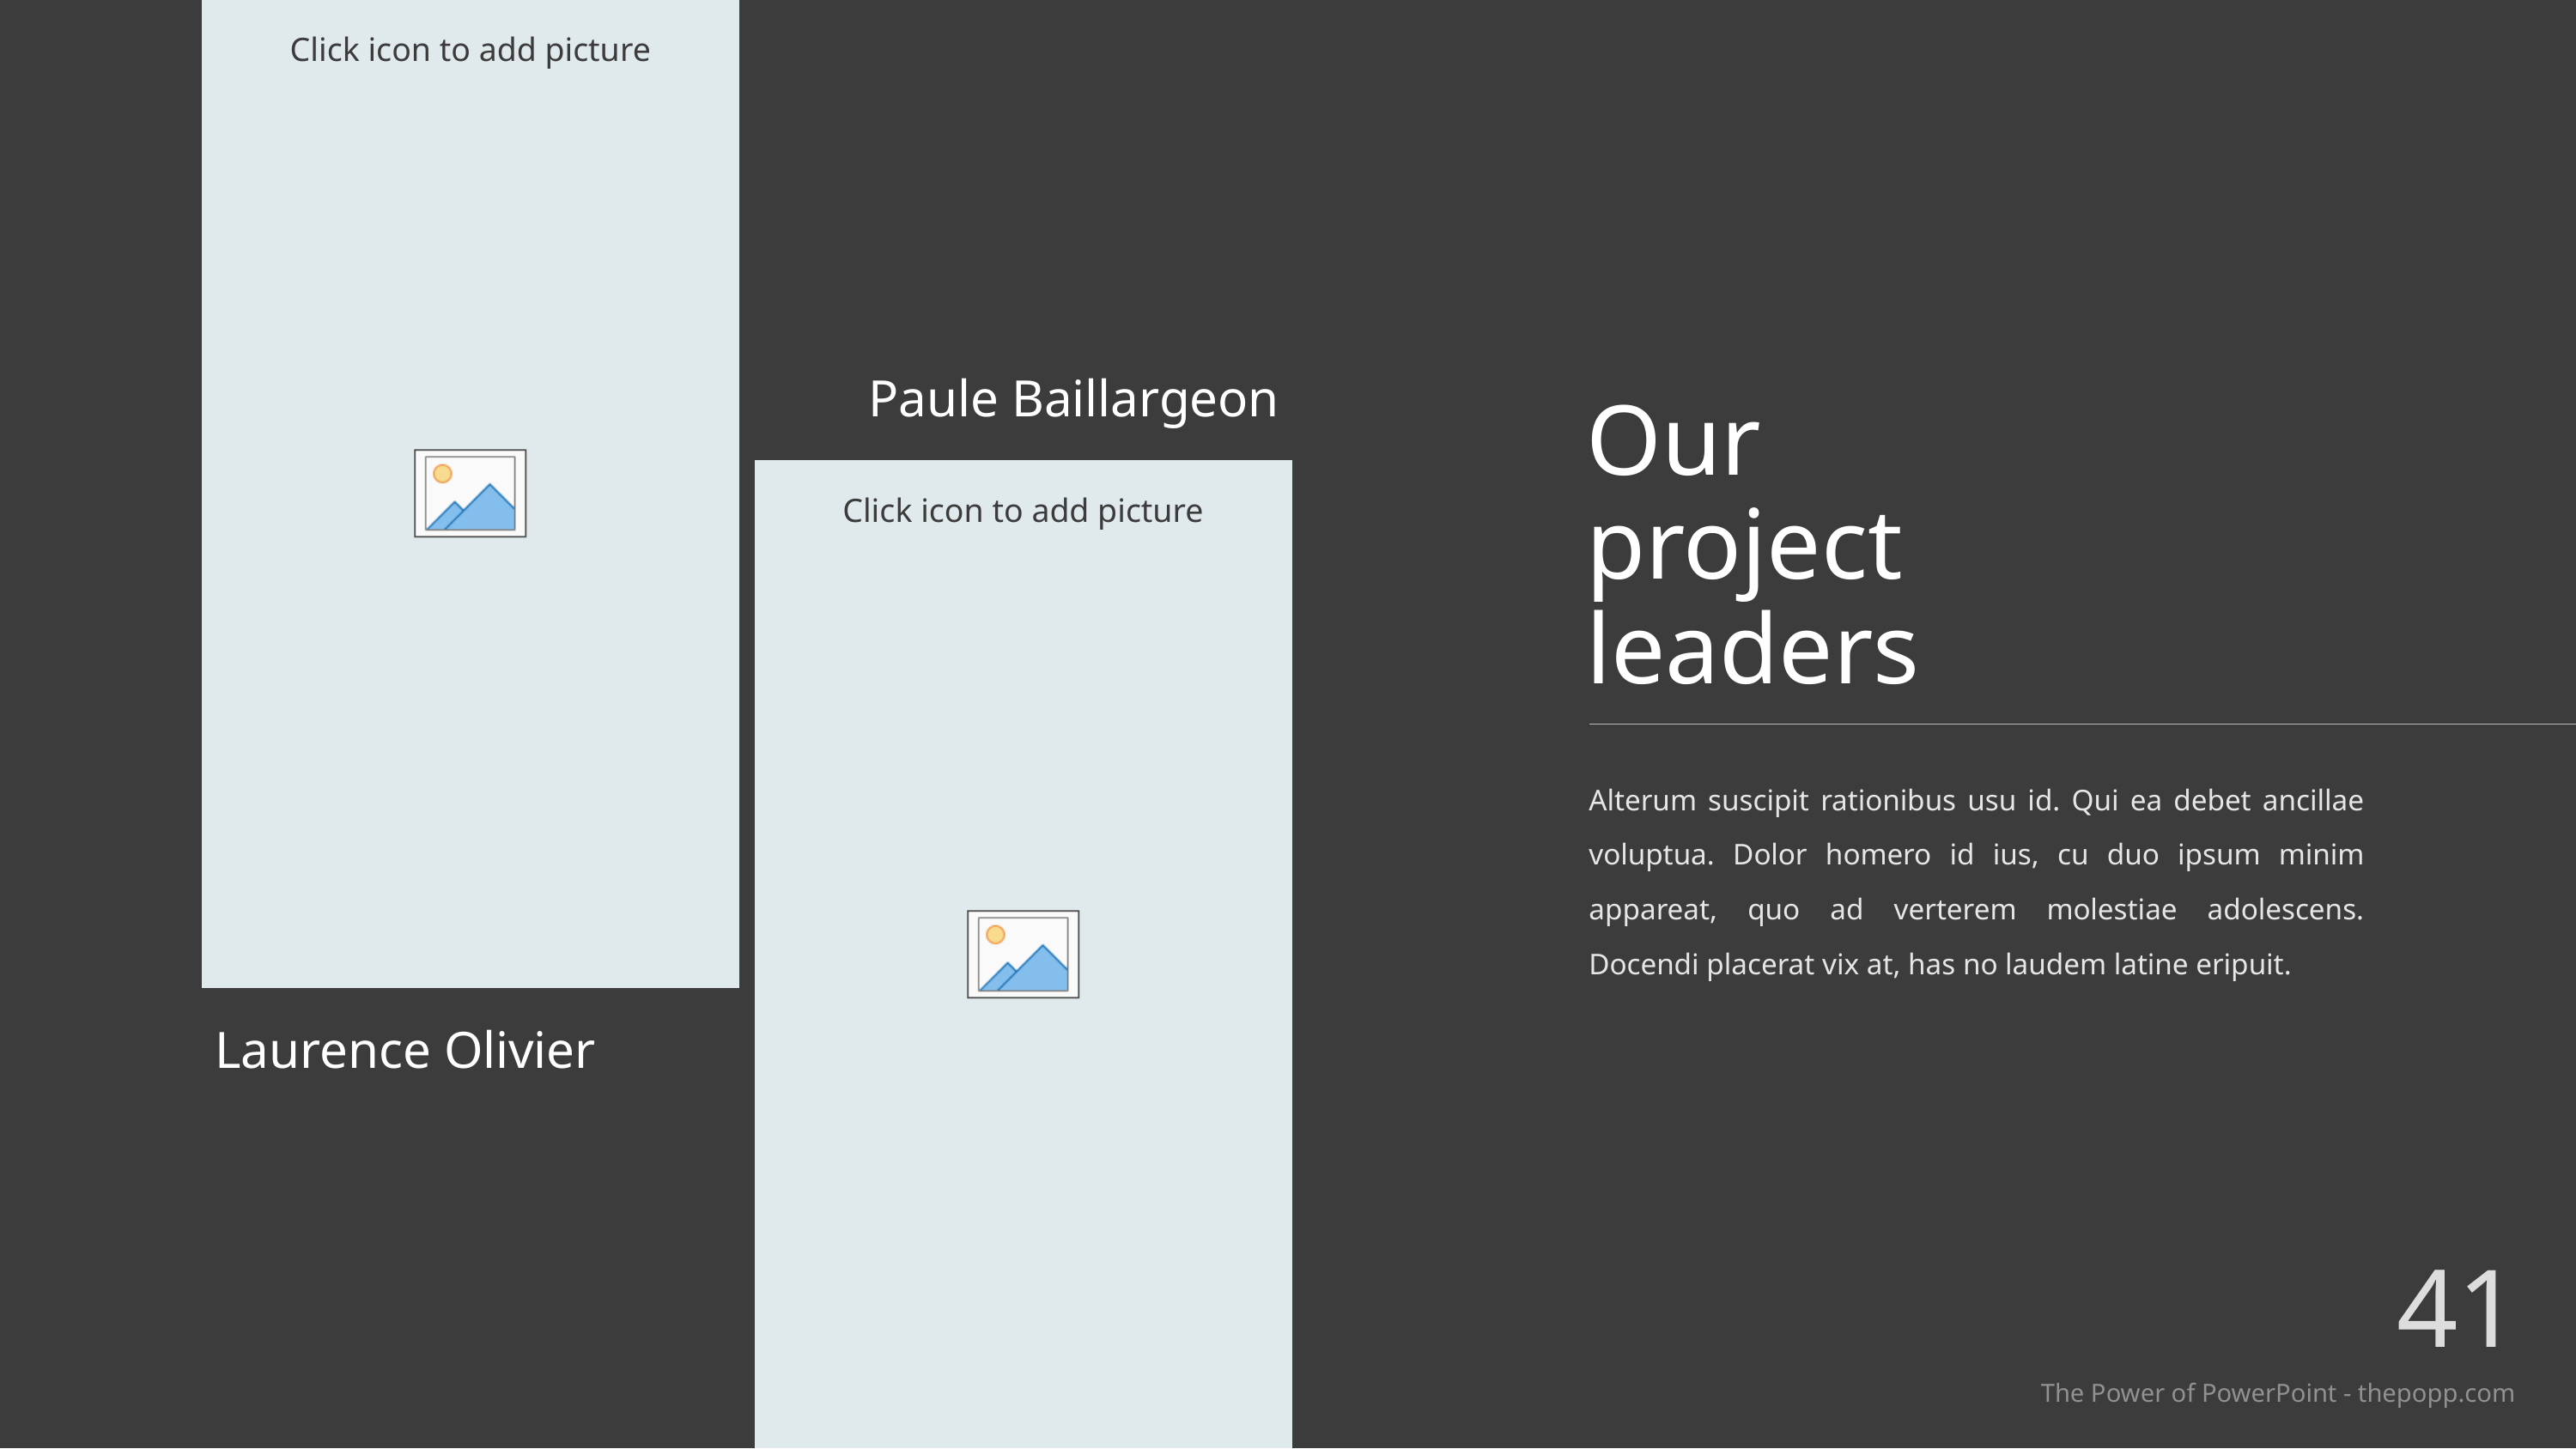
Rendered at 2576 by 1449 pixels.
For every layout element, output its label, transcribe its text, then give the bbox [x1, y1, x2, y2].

list Alterum suscipit rationibus usu id. Qui ea debet ancillae voluptua. Dolor homero id ius, cu duo ipsum minim appareat, quo ad verterem molestiae adolescens. Docendi placerat vix at, has no laudem latine eripuit. [1576, 755, 2379, 1181]
slide_number 41 [2360, 1250, 2532, 1393]
footer The Power of PowerPoint - thepopp.com [1573, 1354, 2529, 1432]
picture [754, 460, 1292, 1449]
list Paule Baillargeon [754, 342, 1292, 433]
picture [202, 0, 740, 988]
list Laurence Olivier [202, 1011, 740, 1102]
title Our project leaders [1573, 197, 2376, 711]
